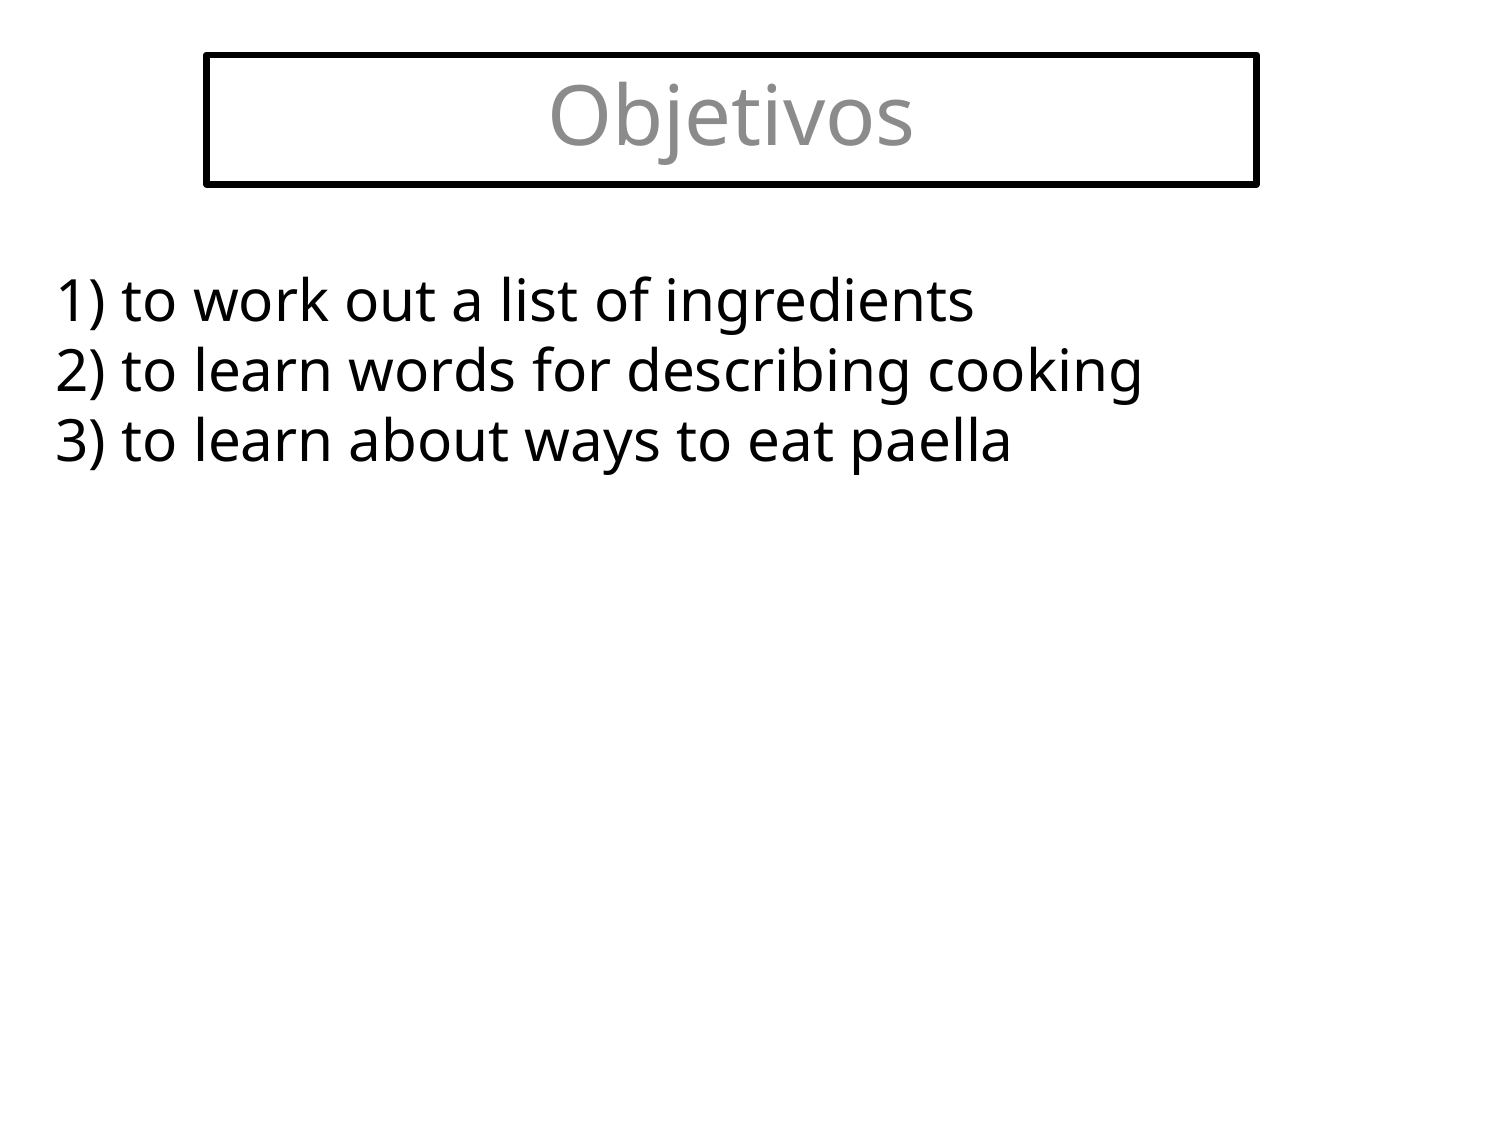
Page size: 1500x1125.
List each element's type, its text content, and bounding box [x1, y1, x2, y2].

text_box 1) to work out a list of ingredients 2) to learn words for describing cooking 3) to learn about ways to eat paella [41, 255, 1436, 481]
subtitle Objetivos [206, 54, 1257, 185]
